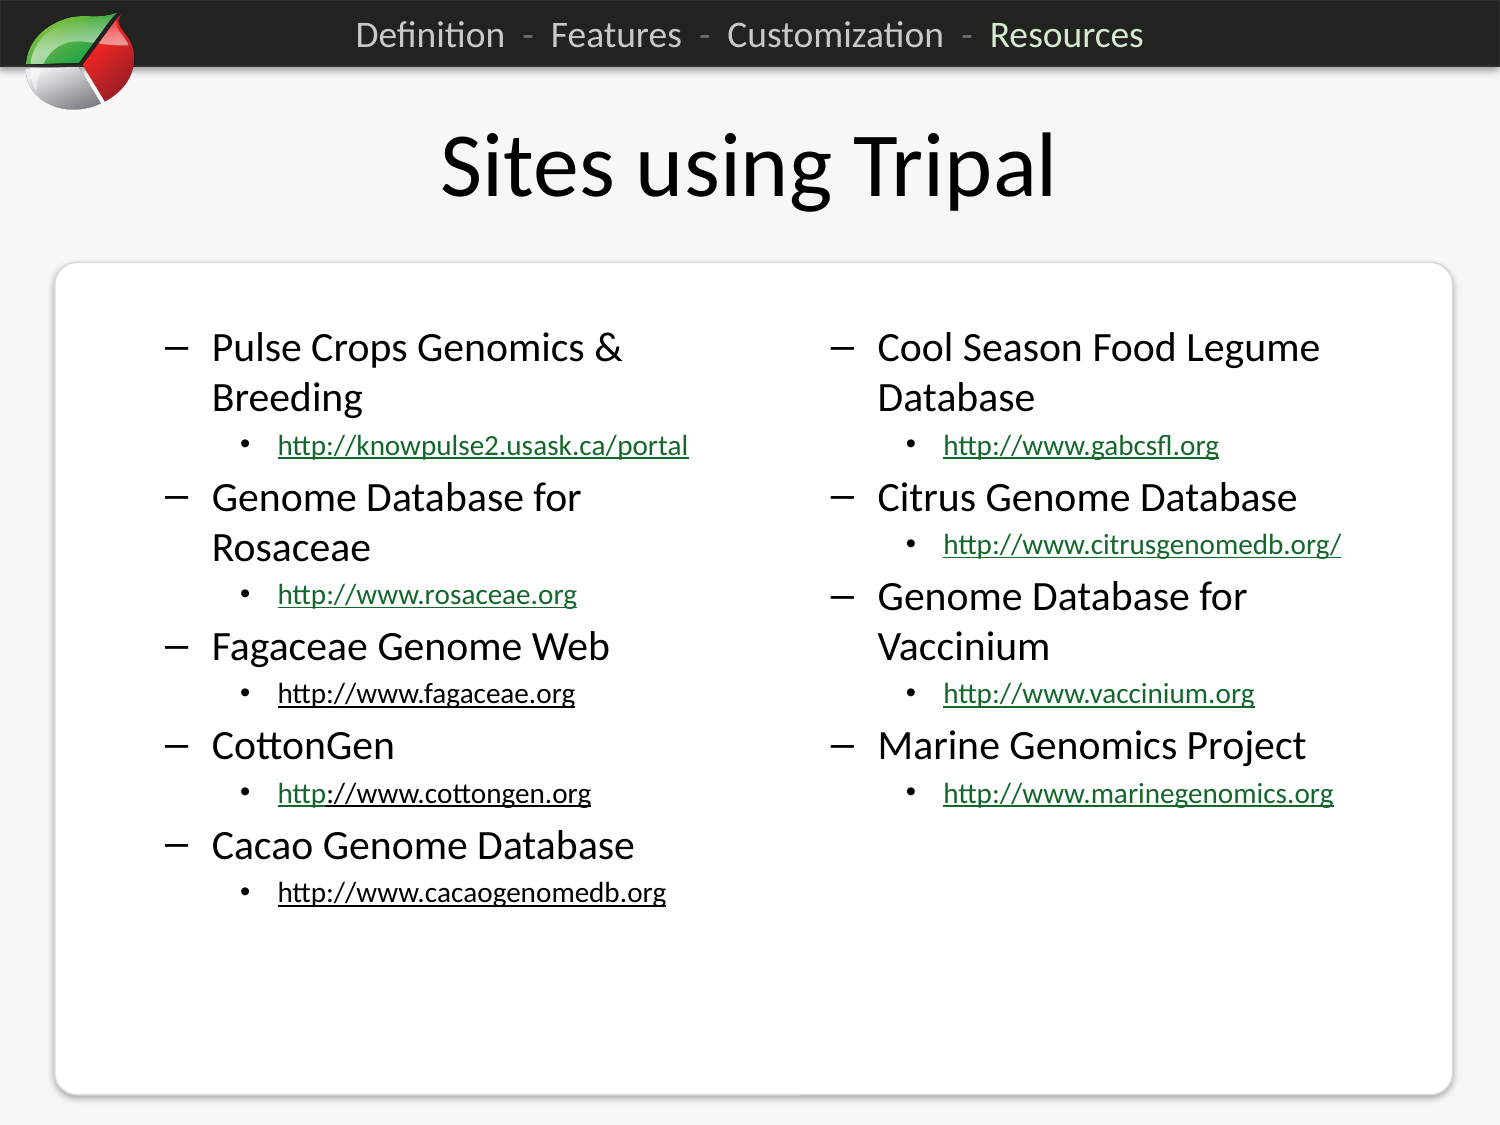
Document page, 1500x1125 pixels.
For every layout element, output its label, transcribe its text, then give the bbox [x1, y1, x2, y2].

list Pulse Crops Genomics & Breeding http://knowpulse2.usask.ca/portal Genome Database for Rosaceae http://www.rosaceae.org Fagaceae Genome Web http://www.fagaceae.org CottonGen http://www.cottongen.org Cacao Genome Database http://www.cacaogenomedb.org Cool Season Food Legume Database http://www.gabcsfl.org Citrus Genome Database http://www.citrusgenomedb.org/ Genome Database for Vaccinium http://www.vaccinium.org Marine Genomics Project http://www.marinegenomics.org [75, 312, 1425, 1076]
picture [24, 6, 138, 112]
title Sites using Tripal [75, 76, 1425, 254]
text_box Definition - Features - Customization - Resources [0, 0, 1500, 67]
text_box [53, 261, 1454, 1096]
